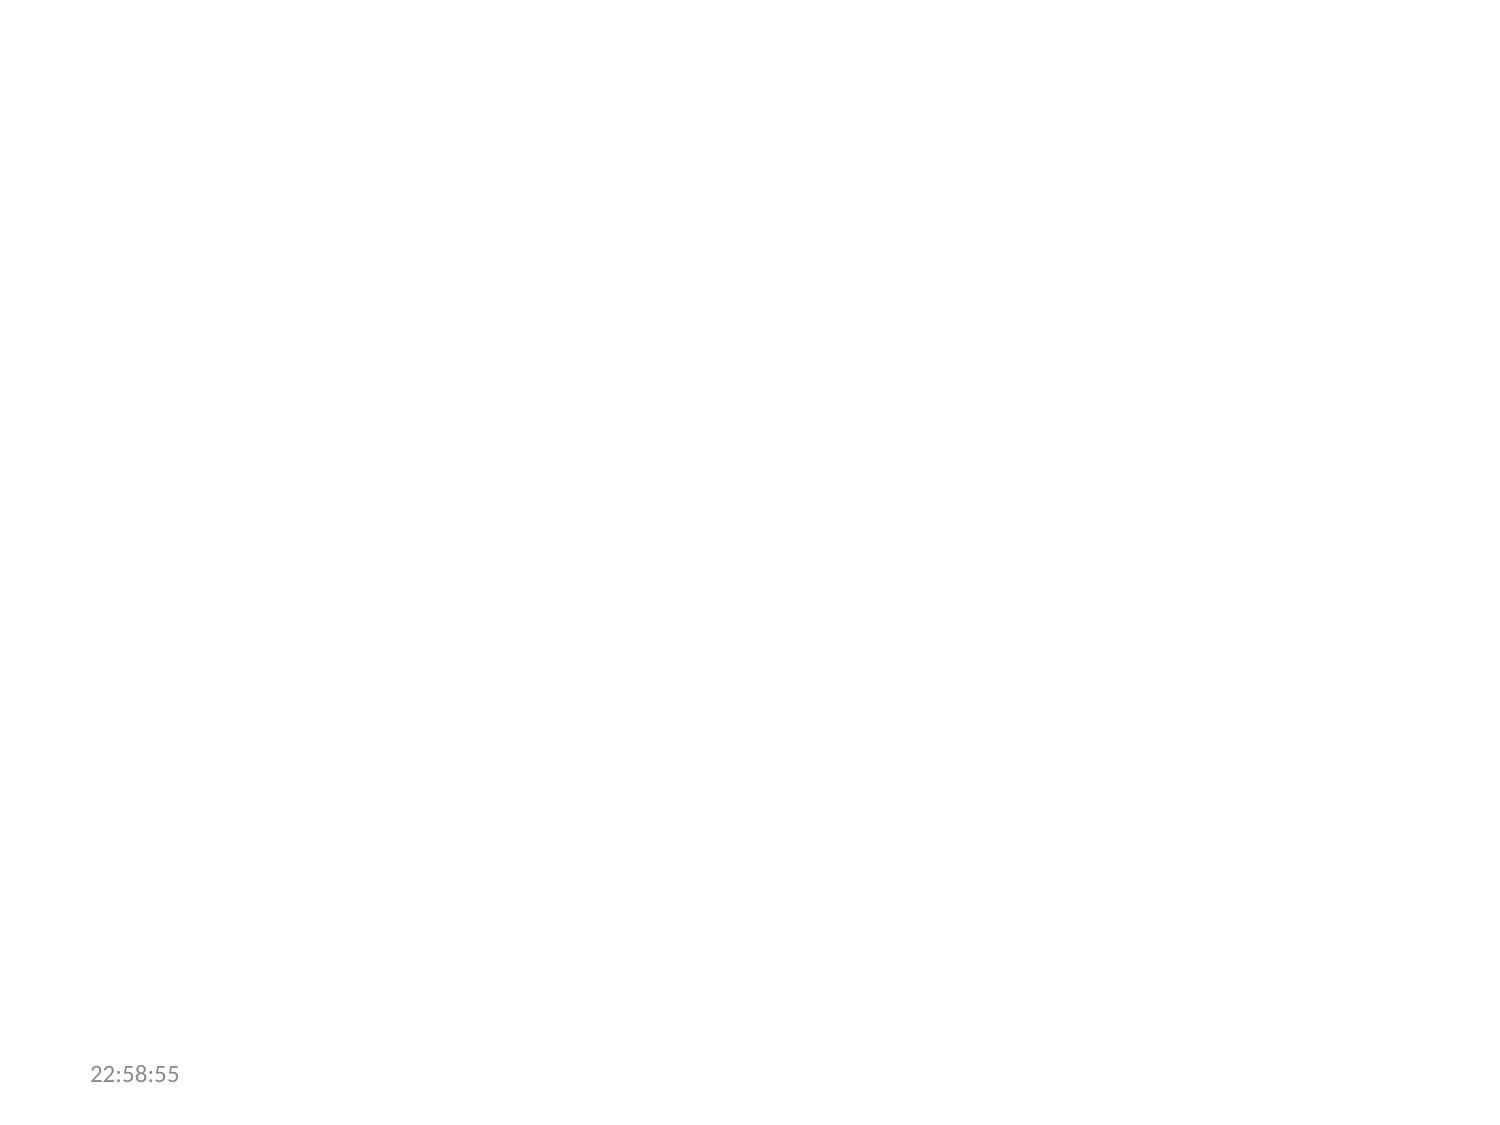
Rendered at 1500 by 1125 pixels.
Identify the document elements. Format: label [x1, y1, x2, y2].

slide_number [75, 1042, 425, 1103]
